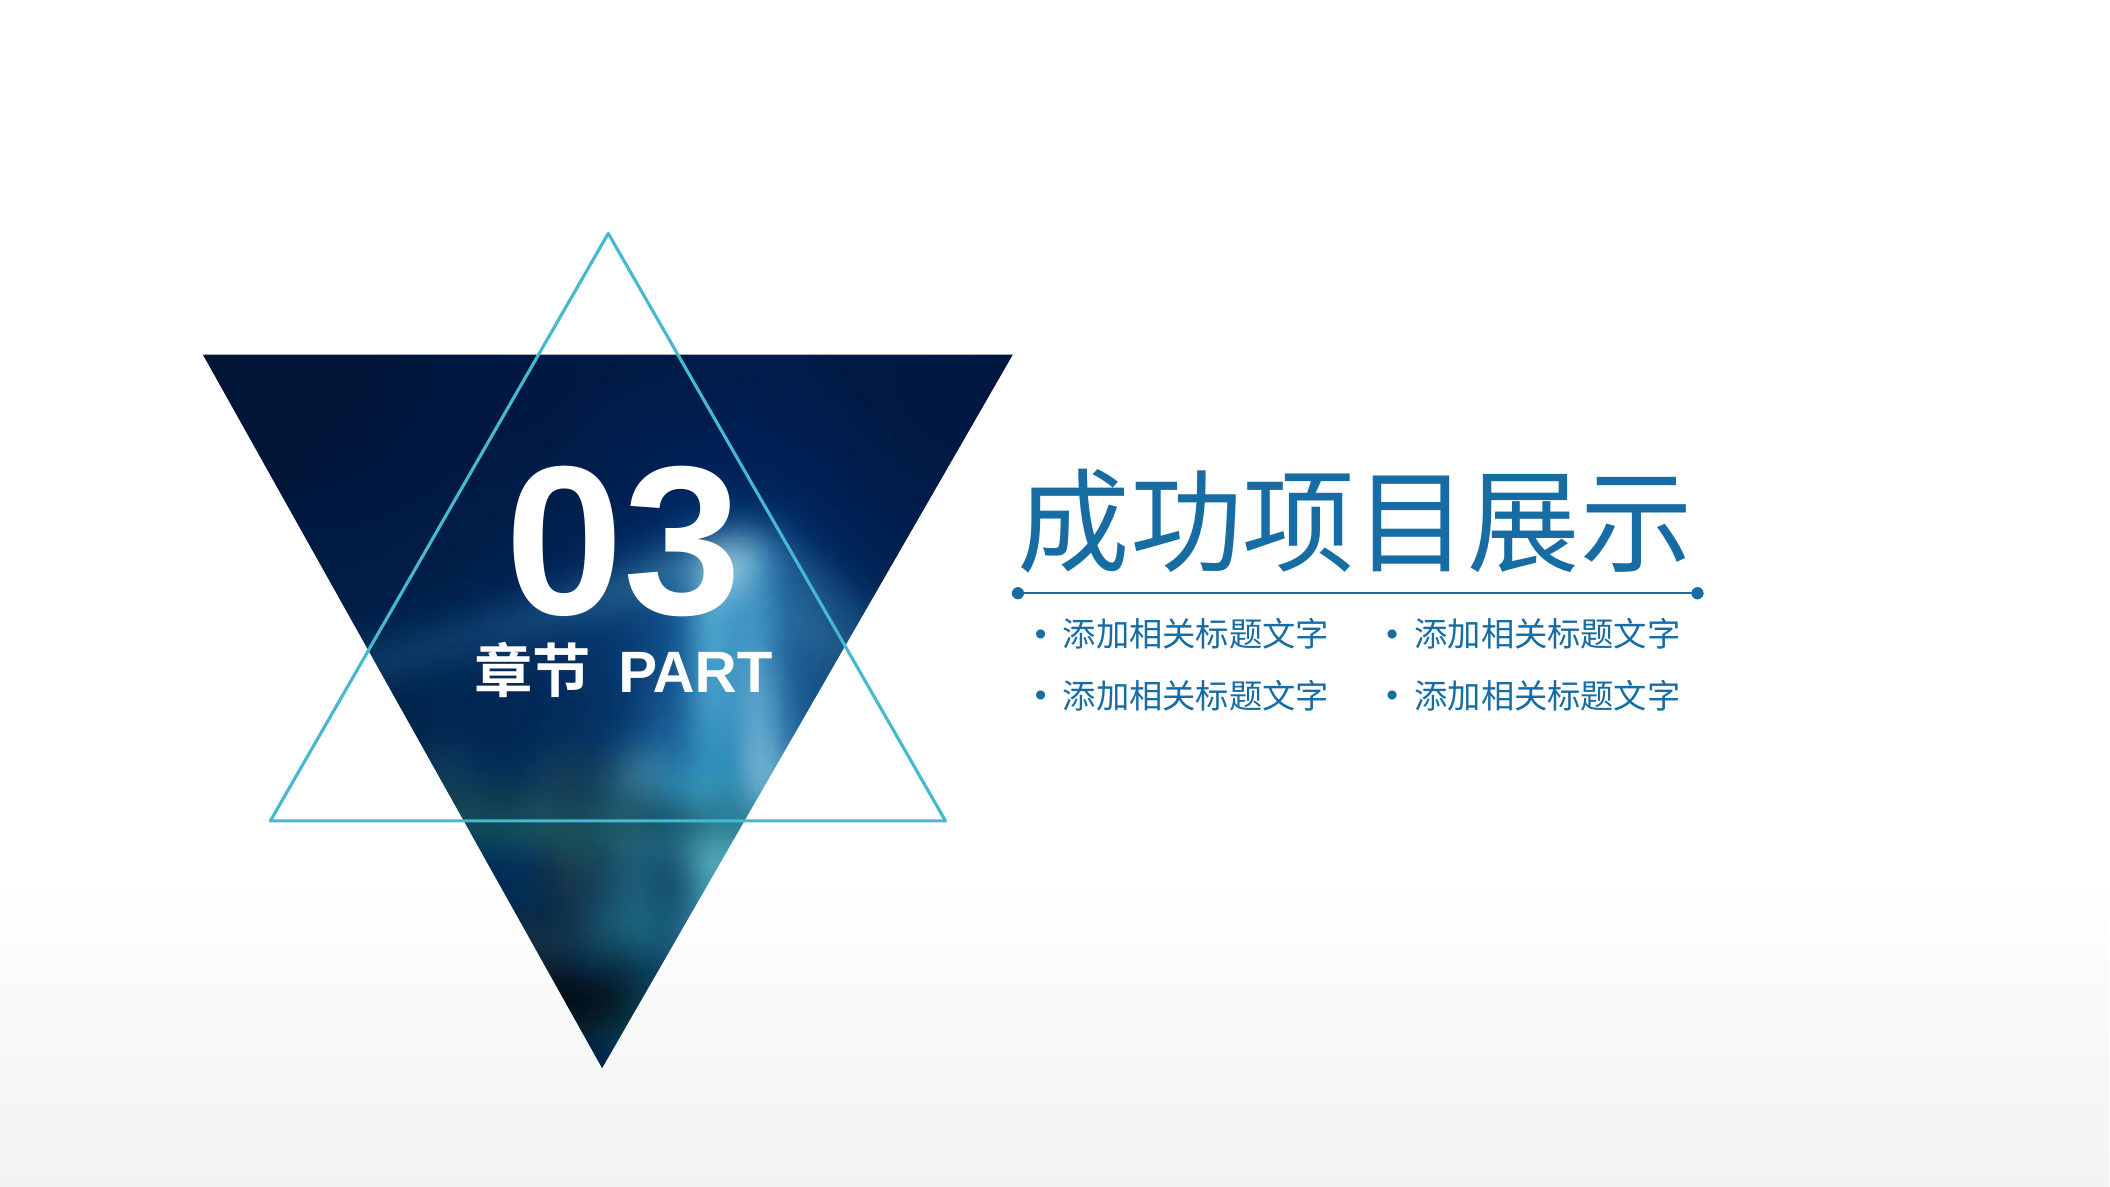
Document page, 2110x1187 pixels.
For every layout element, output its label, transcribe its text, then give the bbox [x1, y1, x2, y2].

text_box 添加相关标题文字 [1371, 667, 1696, 723]
text_box [679, 354, 1013, 634]
text_box 03 [484, 401, 763, 634]
text_box [202, 354, 538, 634]
text_box [511, 233, 705, 401]
text_box [377, 449, 484, 634]
text_box 添加相关标题文字 [1019, 606, 1344, 661]
text_box [270, 701, 946, 821]
text_box 添加相关标题文字 [1019, 667, 1344, 723]
text_box [463, 821, 745, 1069]
text_box 添加相关标题文字 [1371, 606, 1696, 661]
text_box 成功项目展示 [1017, 450, 1751, 586]
text_box [763, 502, 839, 634]
text_box 章节 PART [339, 634, 908, 705]
